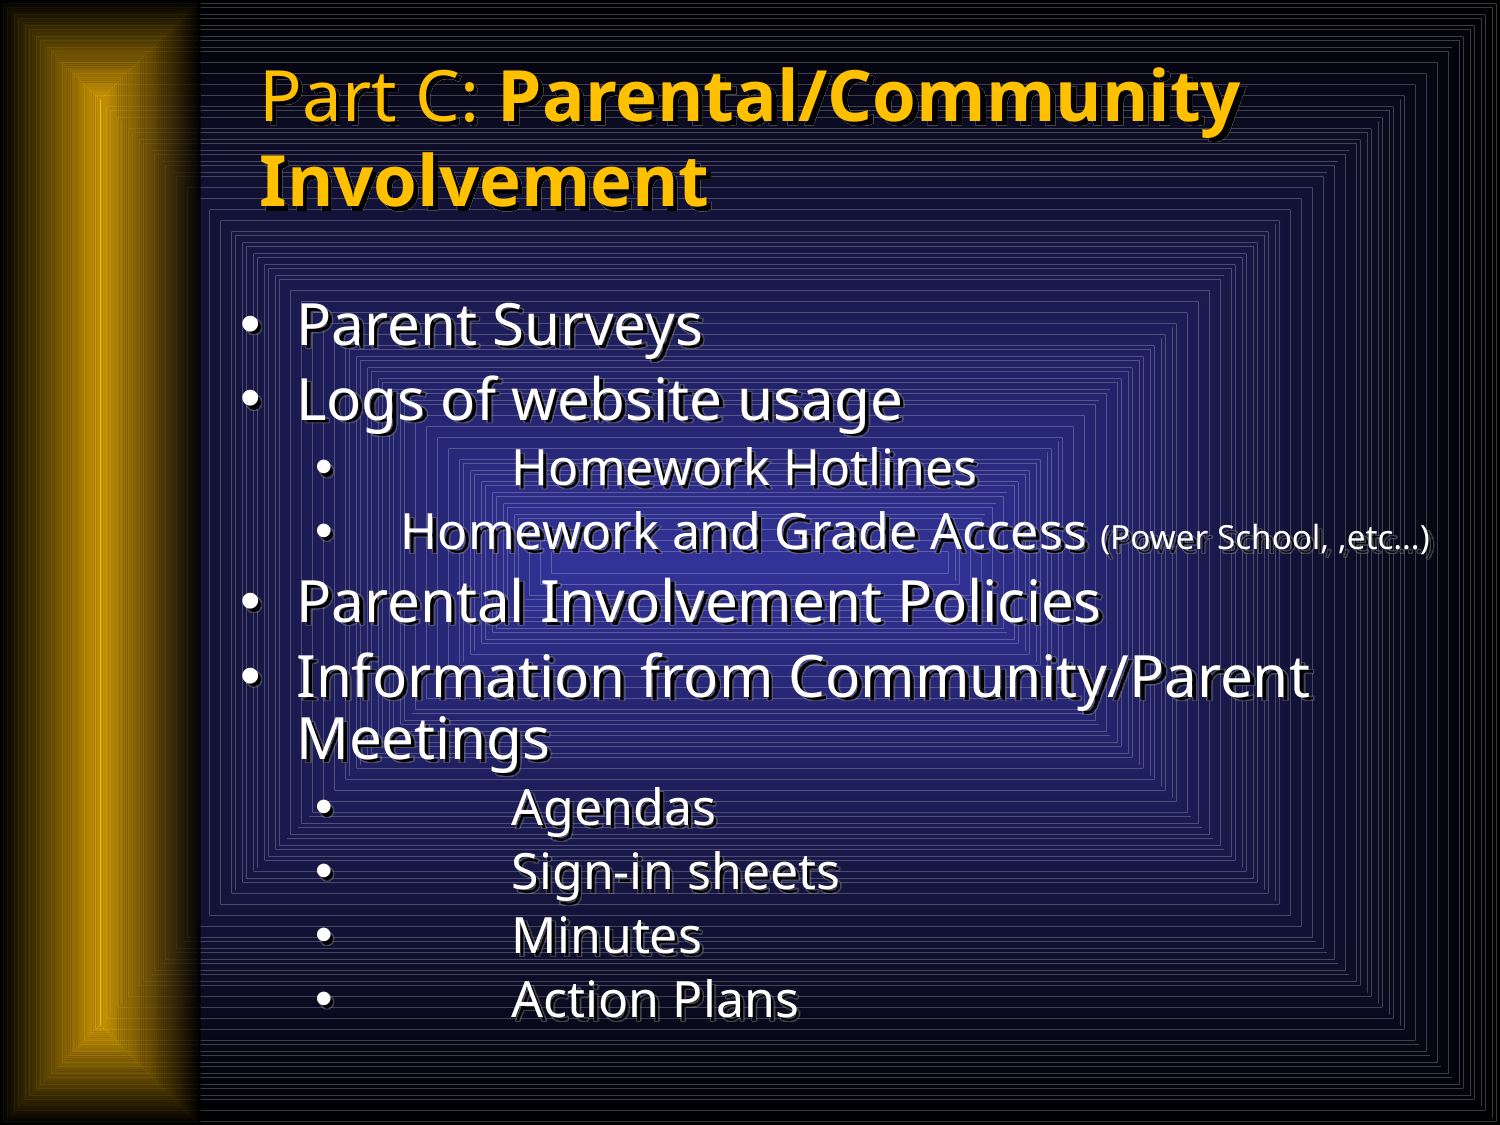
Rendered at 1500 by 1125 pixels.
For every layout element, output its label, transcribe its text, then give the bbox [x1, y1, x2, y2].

list Parent Surveys Logs of website usage Homework Hotlines Homework and Grade Access (Power School, ,etc…) Parental Involvement Policies Information from Community/Parent Meetings Agendas Sign-in sheets Minutes Action Plans [224, 287, 1500, 1031]
title Part C: Parental/Community Involvement [237, 41, 1426, 230]
